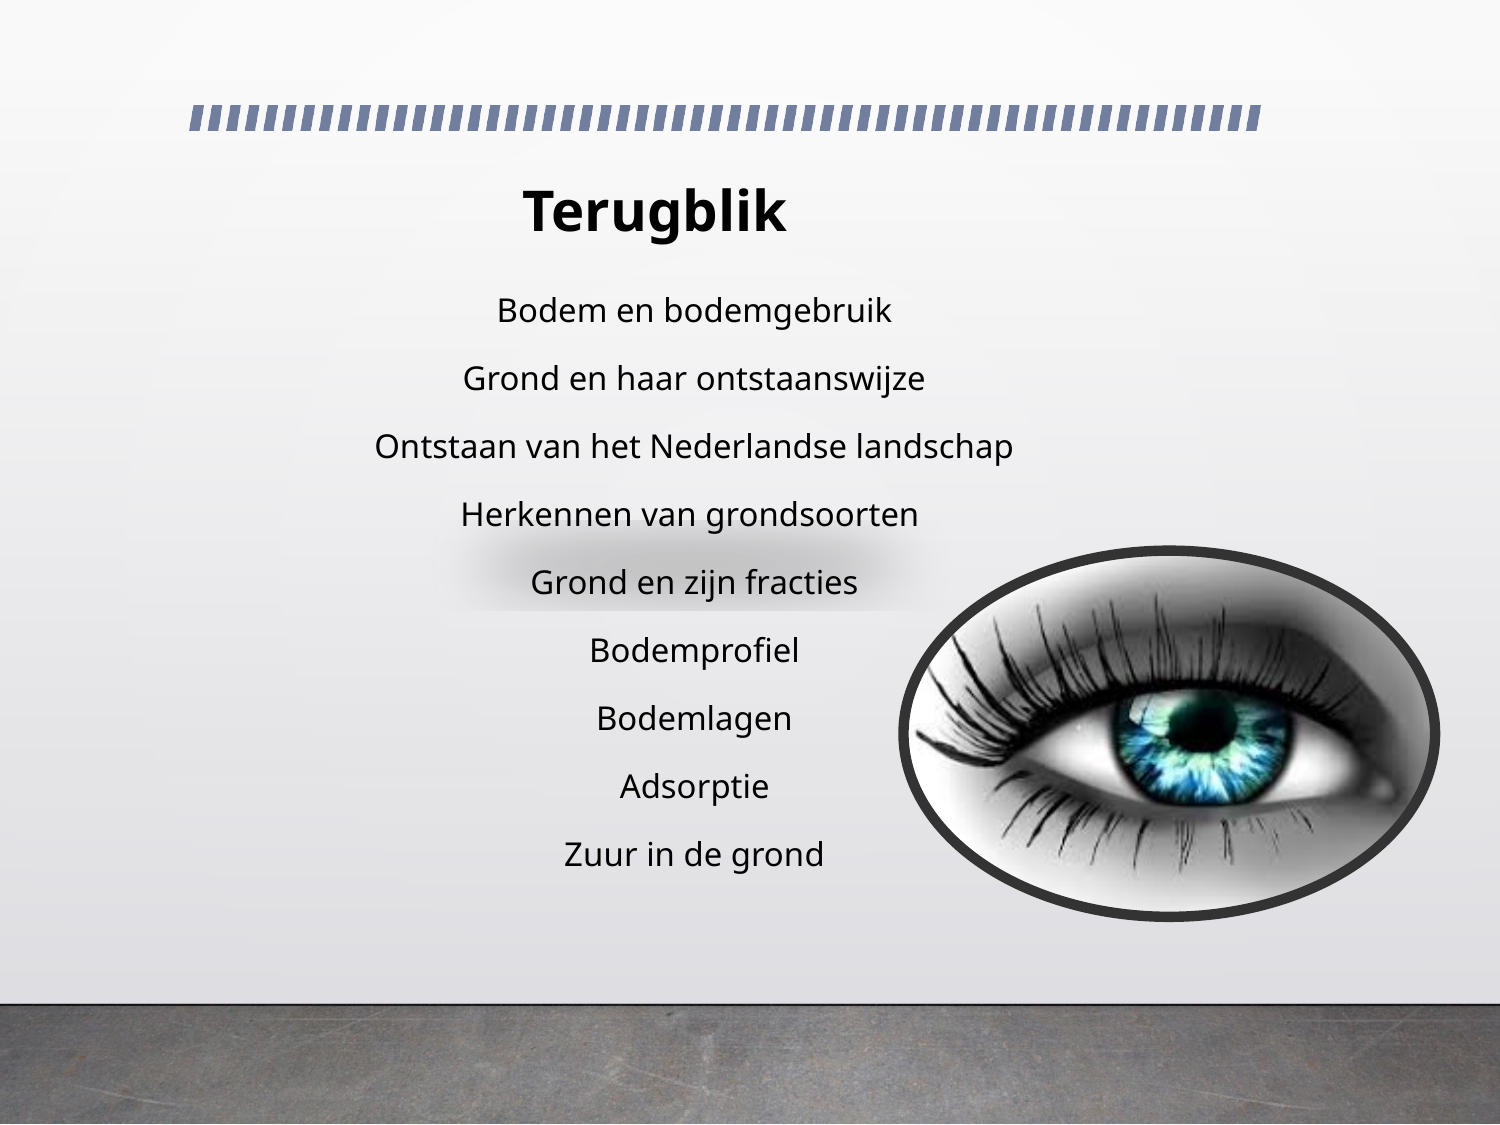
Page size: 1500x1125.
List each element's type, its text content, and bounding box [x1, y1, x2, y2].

title Terugblik [112, 101, 1199, 244]
subtitle Bodem en bodemgebruik Grond en haar ontstaanswijze Ontstaan van het Nederlandse landschap Herkennen van grondsoorten Grond en zijn fracties Bodemprofiel Bodemlagen Adsorptie Zuur in de grond [110, 267, 1280, 894]
picture [903, 550, 1436, 918]
picture [0, 1004, 1500, 1124]
